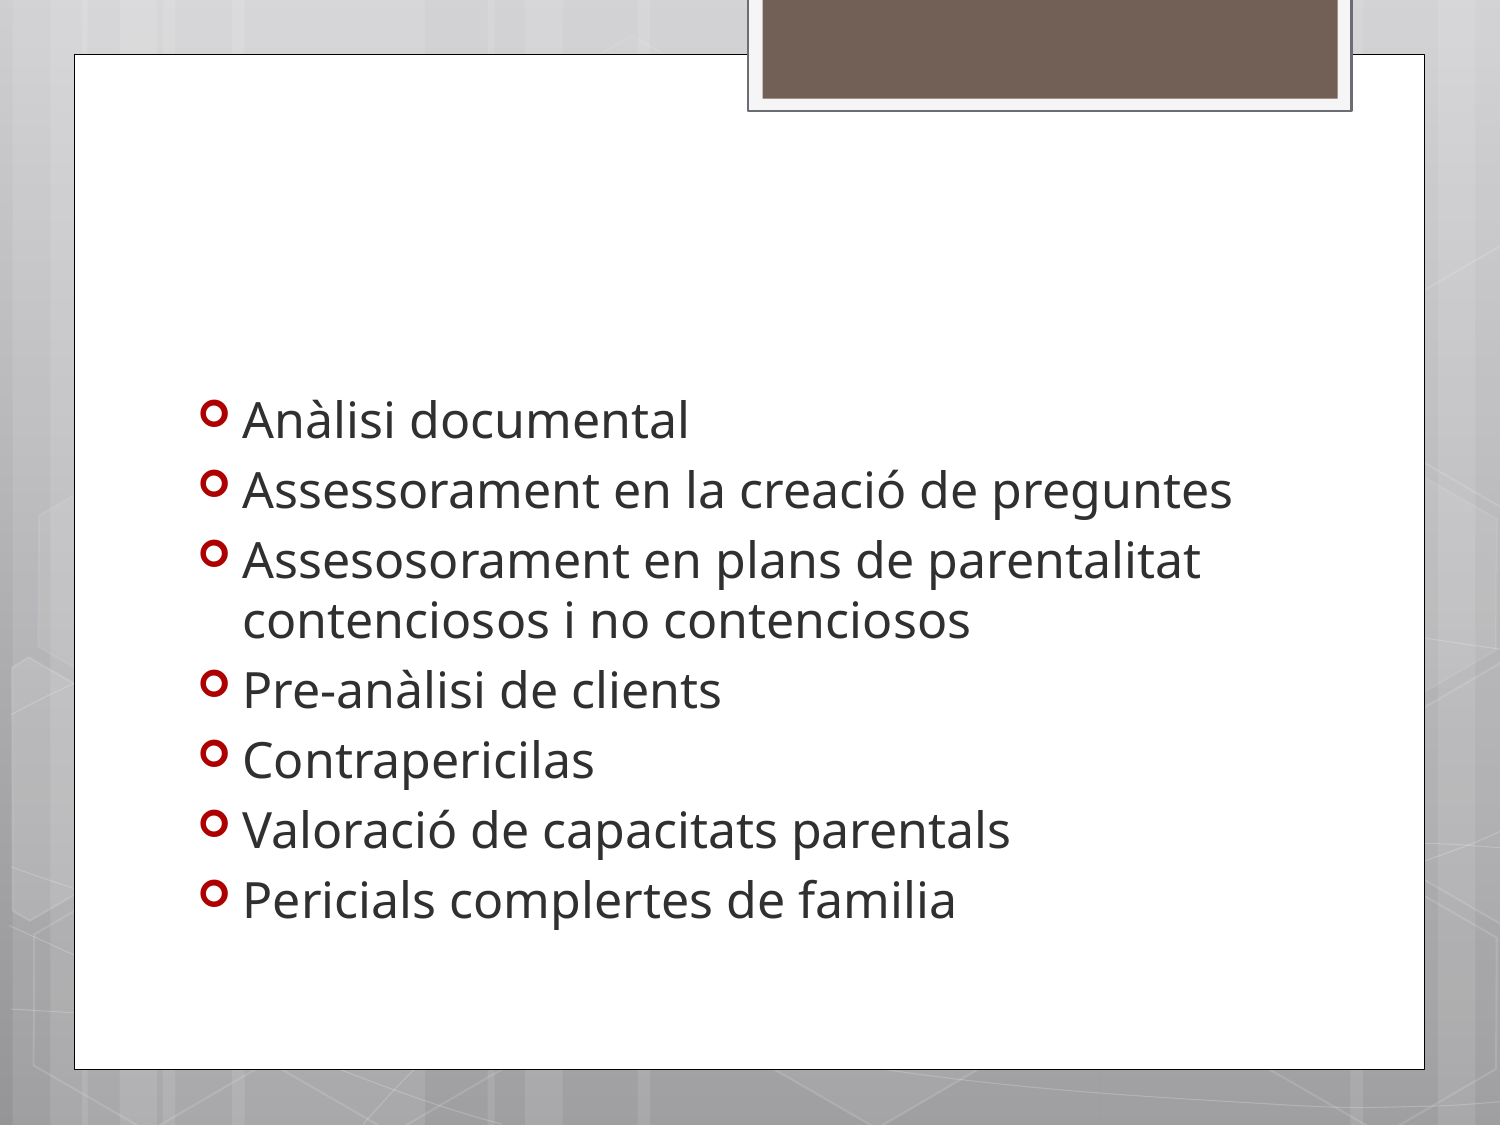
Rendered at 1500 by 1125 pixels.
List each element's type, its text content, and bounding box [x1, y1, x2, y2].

list Anàlisi documental Assessorament en la creació de preguntes Assesosorament en plans de parentalitat contenciosos i no contenciosos Pre-anàlisi de clients Contrapericilas Valoració de capacitats parentals Pericials complertes de familia [171, 381, 1283, 957]
